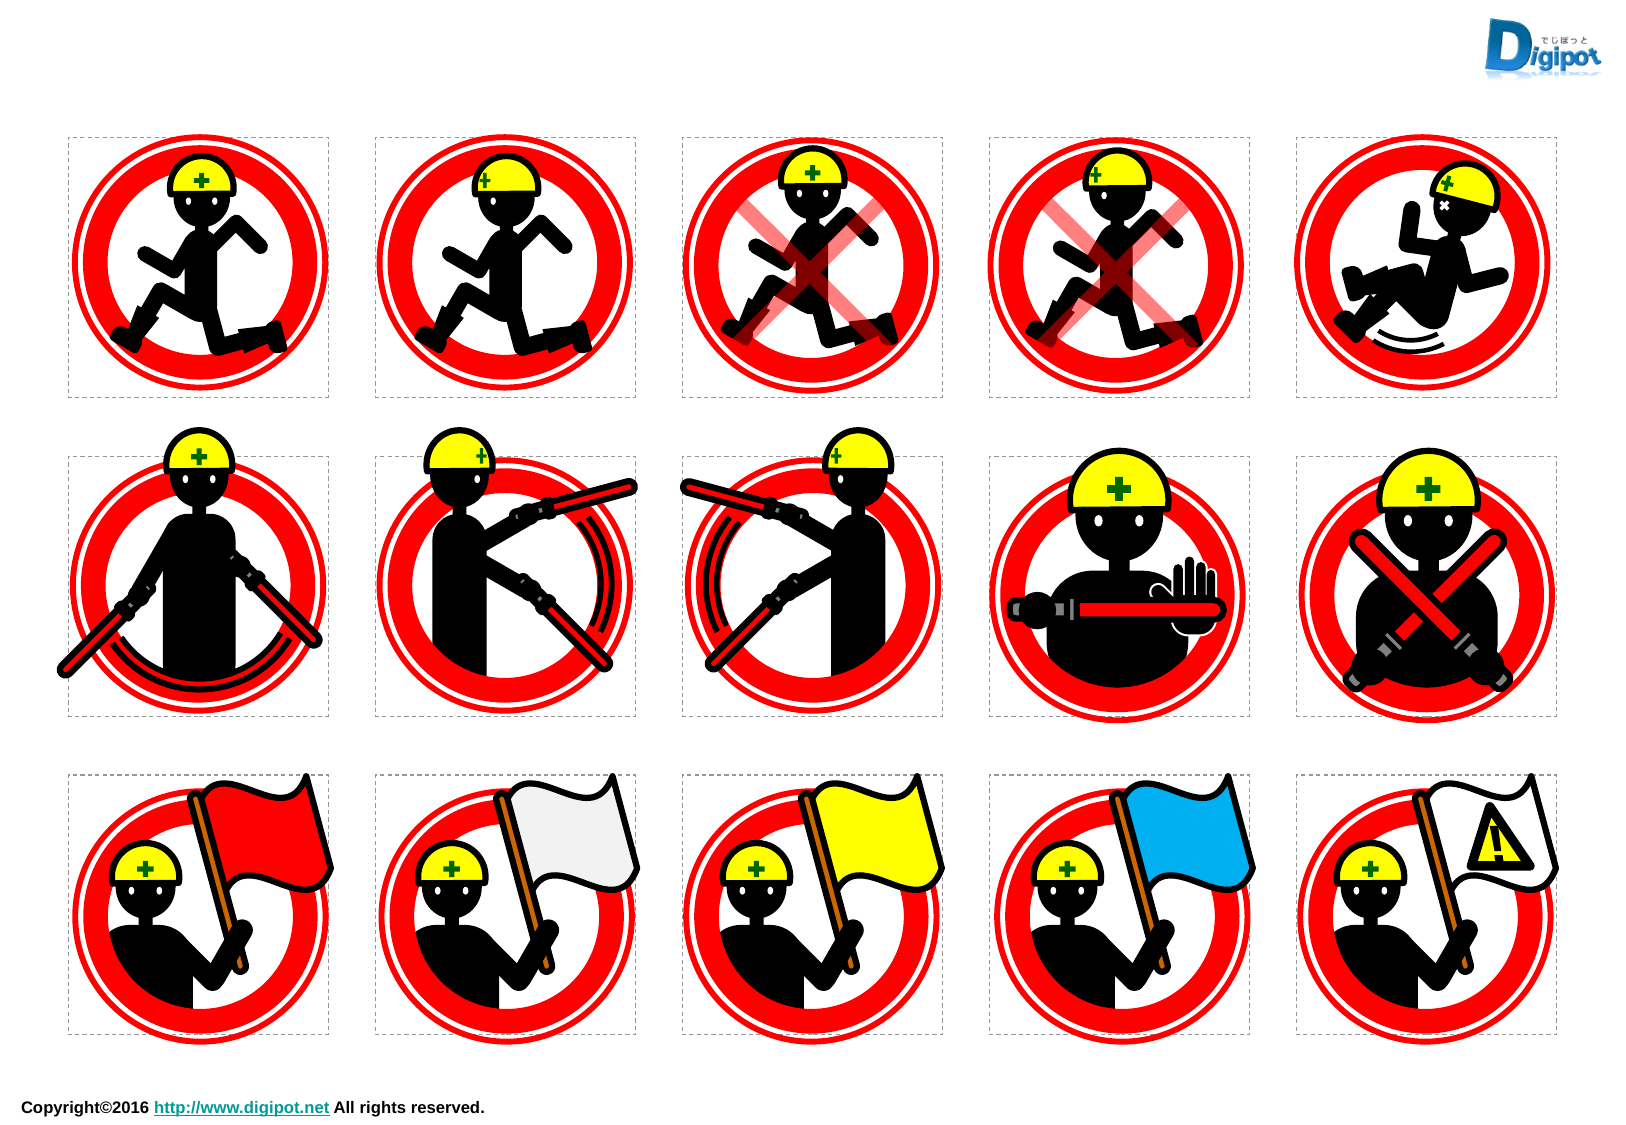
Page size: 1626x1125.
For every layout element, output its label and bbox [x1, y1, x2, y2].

text_box [42, 430, 327, 714]
text_box [376, 133, 634, 391]
text_box [376, 430, 634, 714]
text_box [1296, 772, 1554, 1045]
text_box [987, 137, 1245, 394]
text_box [1293, 133, 1551, 391]
text_box [1298, 450, 1556, 724]
picture [1485, 18, 1602, 82]
text_box [682, 772, 940, 1045]
text_box [989, 450, 1246, 724]
text_box [993, 772, 1251, 1045]
text_box [72, 772, 329, 1045]
text_box [682, 137, 940, 394]
text_box [71, 133, 329, 391]
text_box [684, 430, 942, 714]
text_box [378, 772, 636, 1045]
